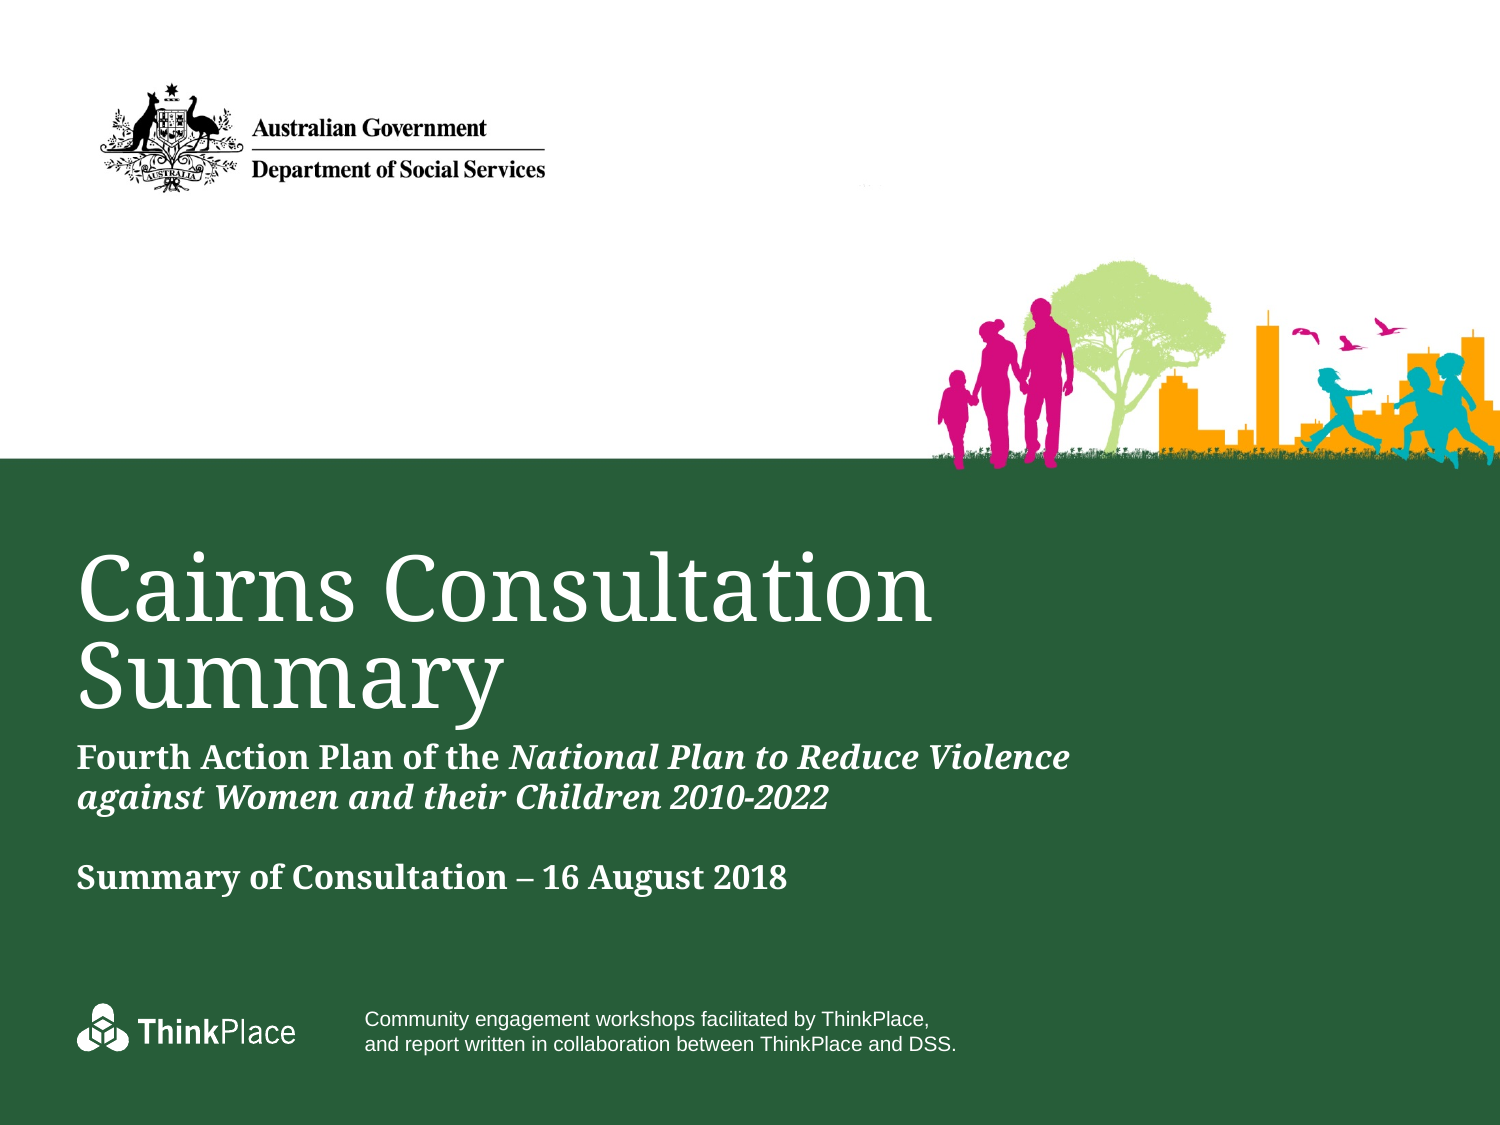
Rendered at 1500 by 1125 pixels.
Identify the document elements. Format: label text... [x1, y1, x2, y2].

text_box Cairns Consultation Summary [76, 550, 1081, 727]
text_box Community engagement workshops facilitated by ThinkPlace, and report written in collaboration between ThinkPlace and DSS. [349, 998, 979, 1064]
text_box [76, 1002, 296, 1052]
text_box Fourth Action Plan of the National Plan to Reduce Violence against Women and their Children 2010-2022 Summary of Consultation – 16 August 2018 [76, 736, 1081, 897]
picture [0, 0, 1500, 1125]
